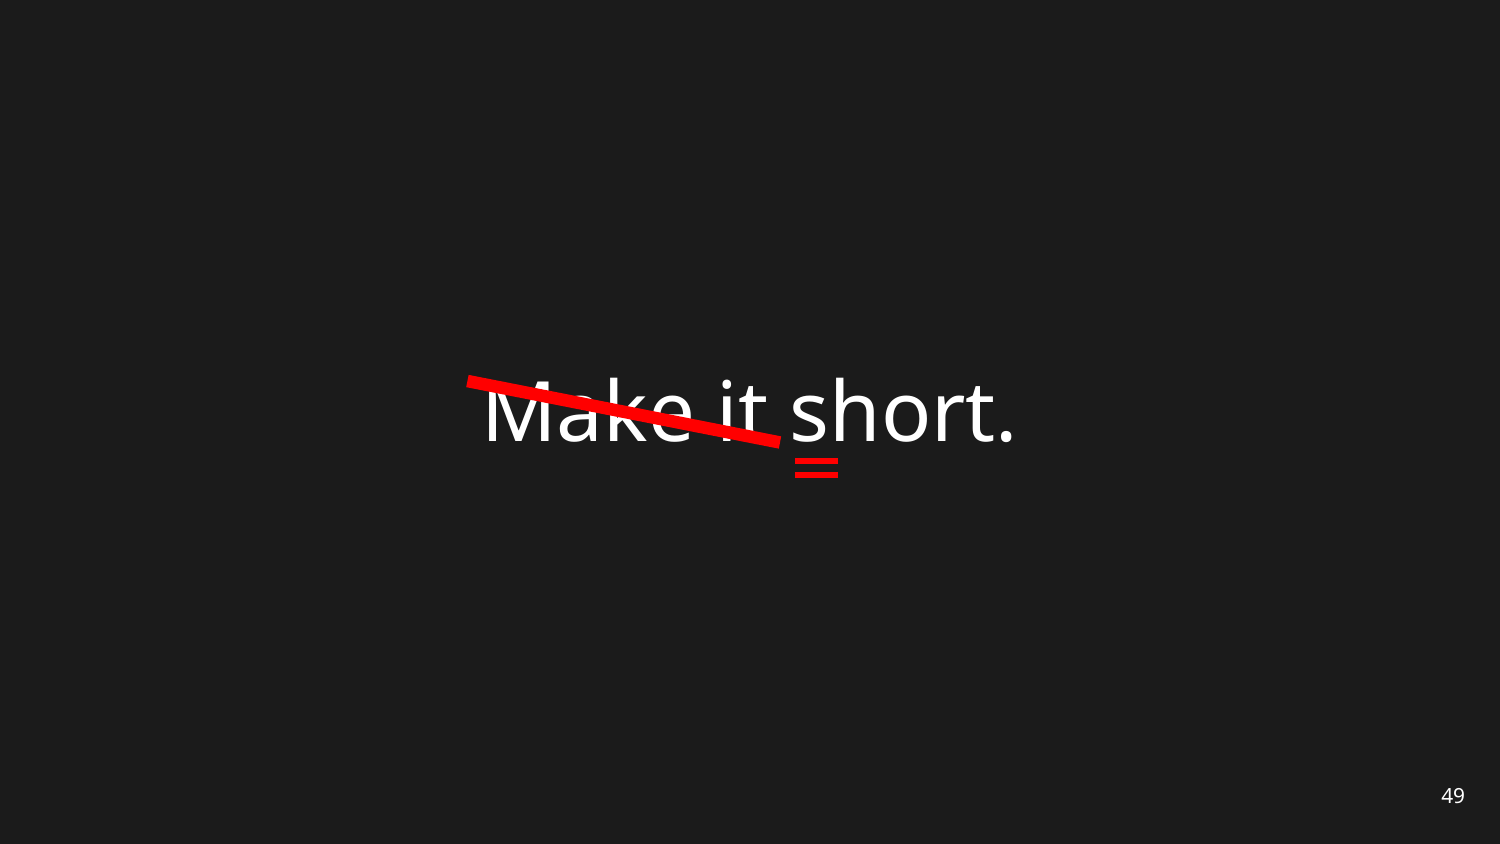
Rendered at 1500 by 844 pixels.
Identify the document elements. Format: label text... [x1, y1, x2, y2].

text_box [467, 380, 839, 476]
title Make it short. [51, 72, 1449, 753]
slide_number 49 [1389, 764, 1480, 830]
